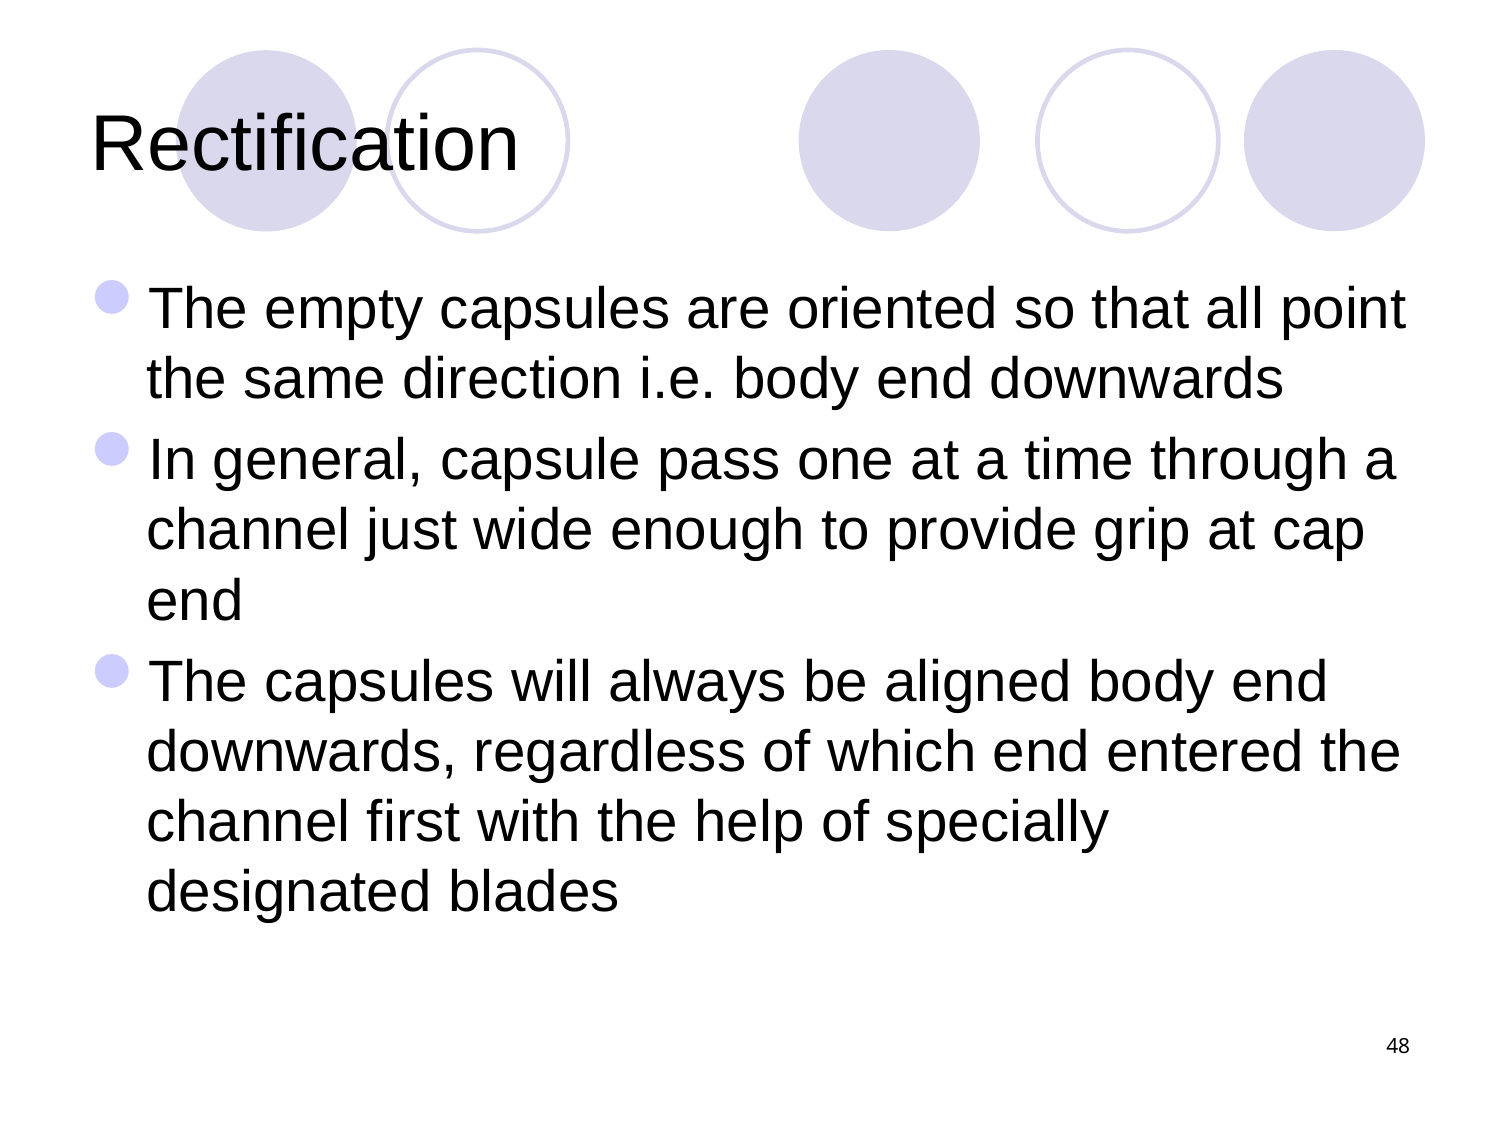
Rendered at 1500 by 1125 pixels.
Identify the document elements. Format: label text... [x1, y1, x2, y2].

slide_number 48 [1074, 1024, 1426, 1101]
list The empty capsules are oriented so that all point the same direction i.e. body end downwards In general, capsule pass one at a time through a channel just wide enough to provide grip at cap end The capsules will always be aligned body end downwards, regardless of which end entered the channel first with the help of specially designated blades [75, 262, 1425, 1006]
title Rectification [75, 45, 1425, 233]
